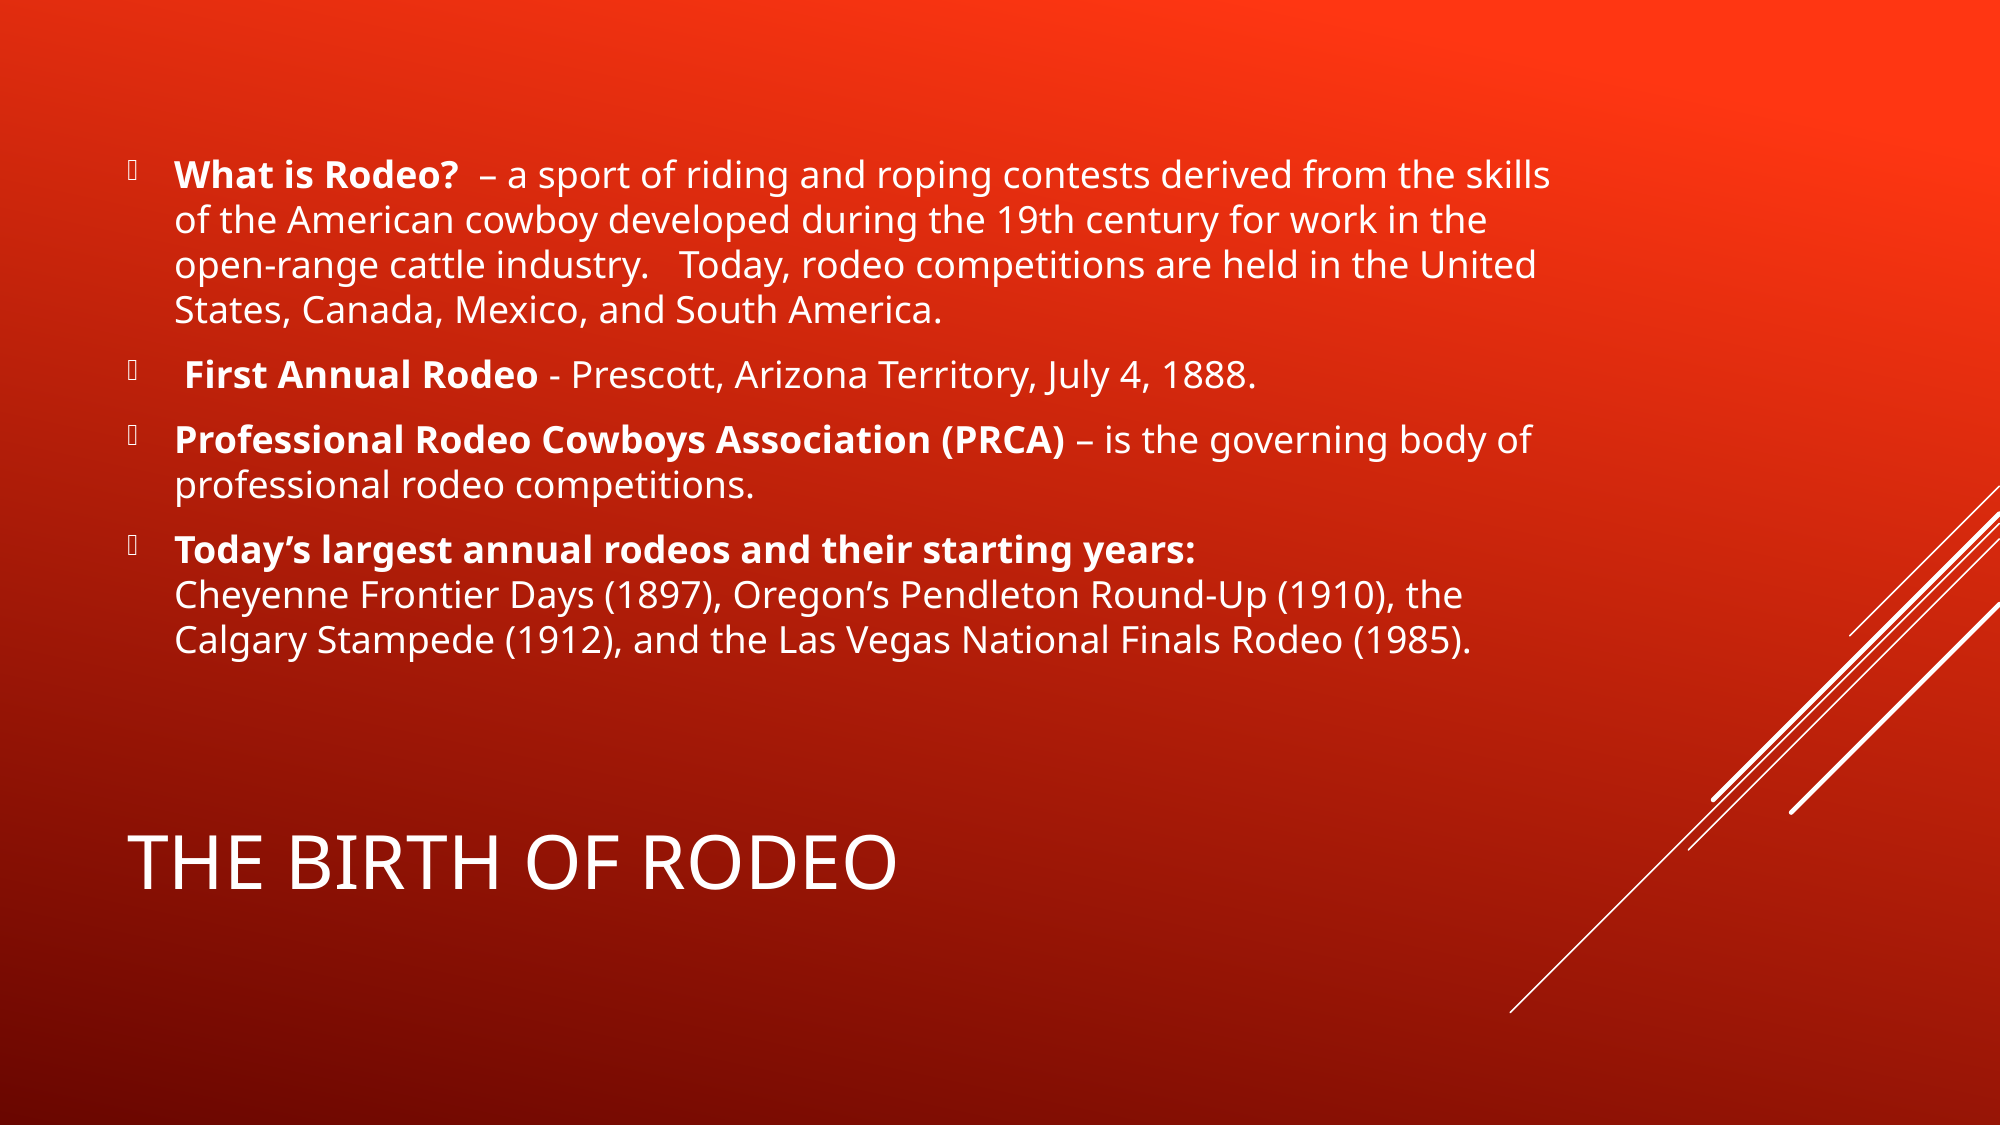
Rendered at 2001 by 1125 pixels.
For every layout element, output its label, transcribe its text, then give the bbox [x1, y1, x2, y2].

title The birth of rodeo [112, 764, 1513, 984]
list What is Rodeo? – a sport of riding and roping contests derived from the skills of the American cowboy developed during the 19th century for work in the open-range cattle industry. Today, rodeo competitions are held in the United States, Canada, Mexico, and South America. First Annual Rodeo - Prescott, Arizona Territory, July 4, 1888. Professional Rodeo Cowboys Association (PRCA) – is the governing body of professional rodeo competitions. Today’s largest annual rodeos and their starting years: Cheyenne Frontier Days (1897), Oregon’s Pendleton Round-Up (1910), the Calgary Stampede (1912), and the Las Vegas National Finals Rodeo (1985). [112, 112, 1607, 764]
